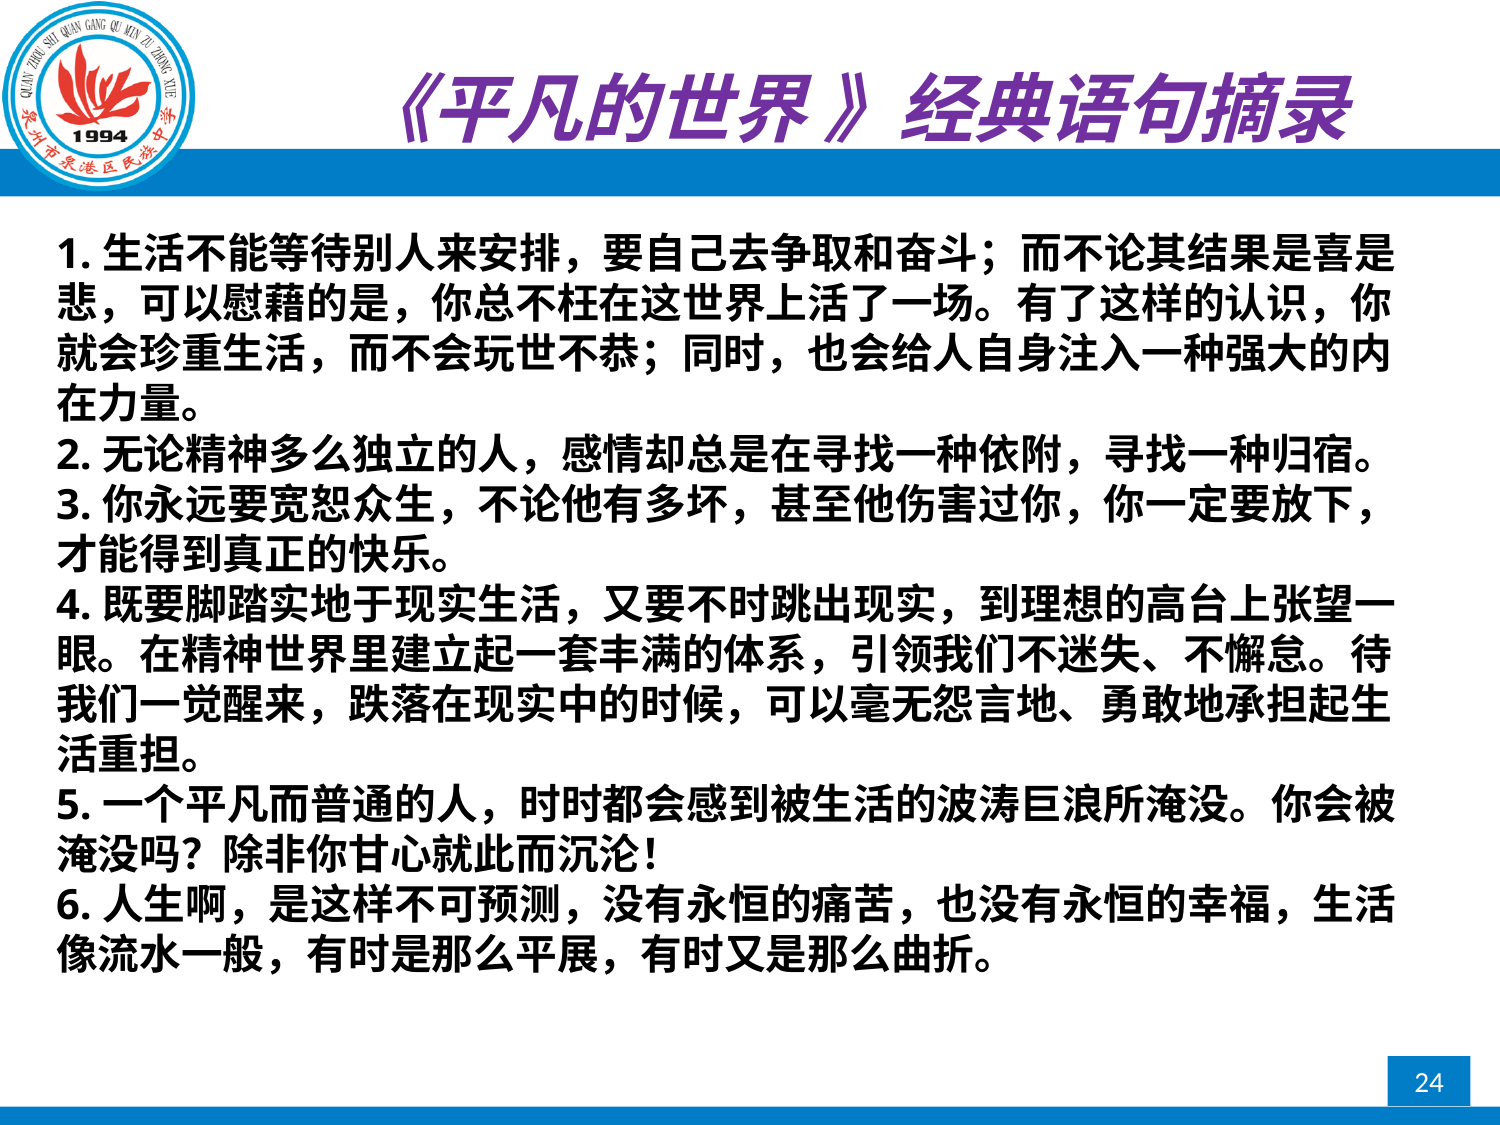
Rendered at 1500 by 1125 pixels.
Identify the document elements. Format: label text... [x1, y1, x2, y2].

picture [110, 1, 195, 79]
picture [120, 114, 195, 191]
text_box 1.生活不能等待别人来安排，要自己去争取和奋斗；而不论其结果是喜是悲，可以慰藉的是，你总不枉在这世界上活了一场。有了这样的认识，你就会珍重生活，而不会玩世不恭；同时，也会给人自身注入一种强大的内在力量。 2.无论精神多么独立的人，感情却总是在寻找一种依附，寻找一种归宿。 3.你永远要宽恕众生，不论他有多坏，甚至他伤害过你，你一定要放下，才能得到真正的快乐。 4.既要脚踏实地于现实生活，又要不时跳出现实，到理想的高台上张望一眼。在精神世界里建立起一套丰满的体系，引领我们不迷失、不懈怠。待我们一觉醒来，跌落在现实中的时候，可以毫无怨言地、勇敢地承担起生活重担。 5.一个平凡而普通的人，时时都会感到被生活的波涛巨浪所淹没。你会被淹没吗？除非你甘心就此而沉沦！ 6.人生啊，是这样不可预测，没有永恒的痛苦，也没有永恒的幸福，生活像流水一般，有时是那么平展，有时又是那么曲折。 [41, 219, 1424, 985]
text_box 《平凡的世界 》经典语句摘录 [341, 54, 1364, 160]
picture [2, 107, 78, 191]
picture [2, 1, 88, 86]
picture [9, 6, 189, 186]
